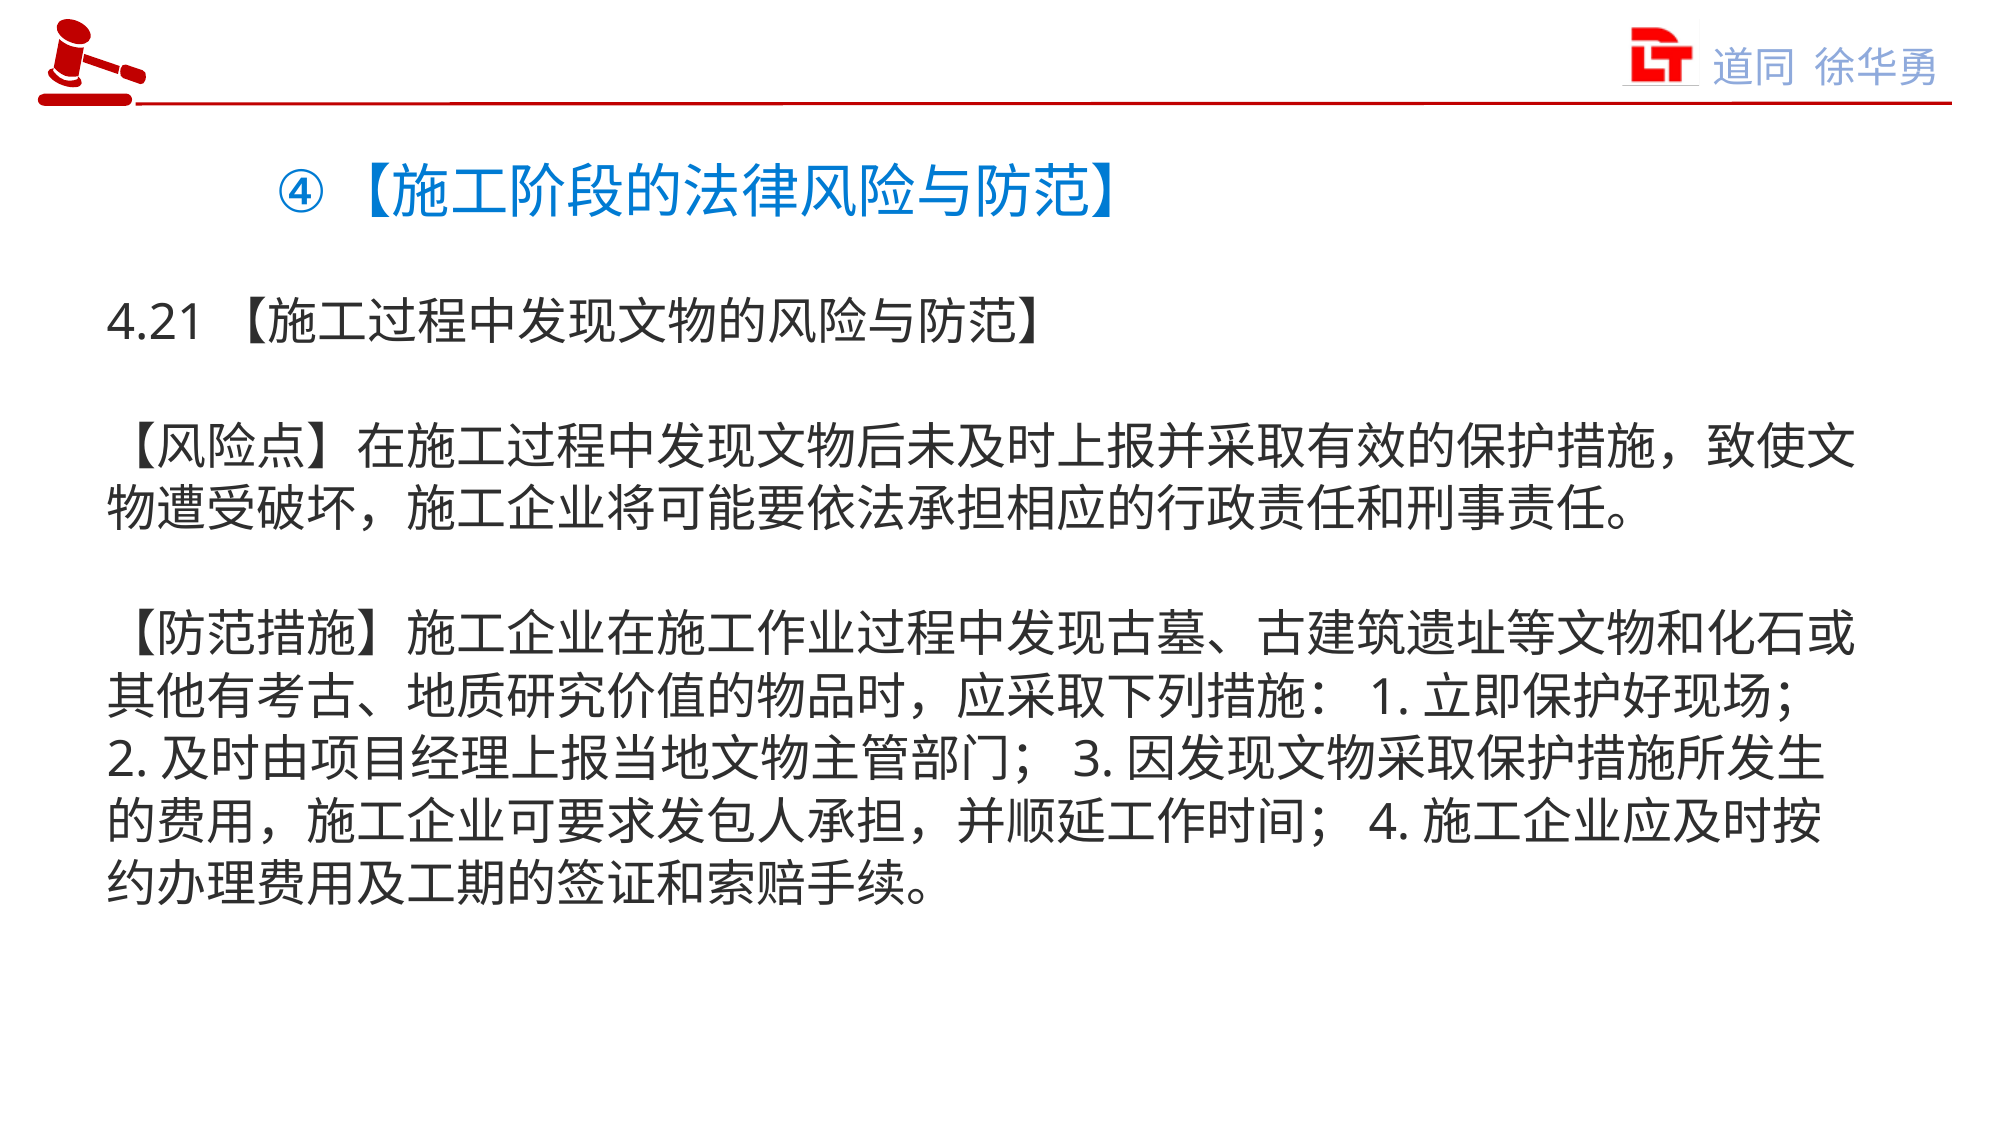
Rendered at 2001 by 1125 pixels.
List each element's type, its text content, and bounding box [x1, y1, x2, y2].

text_box 【施工阶段的法律风险与防范】 4.21【施工过程中发现文物的风险与防范】 【风险点】在施工过程中发现文物后未及时上报并采取有效的保护措施，致使文物遭受破坏，施工企业将可能要依法承担相应的行政责任和刑事责任。 【防范措施】施工企业在施工作业过程中发现古墓、古建筑遗址等文物和化石或其他有考古、地质研究价值的物品时，应采取下列措施：1.立即保护好现场；2.及时由项目经理上报当地文物主管部门；3.因发现文物采取保护措施所发生的费用，施工企业可要求发包人承担，并顺延工作时间；4.施工企业应及时按约办理费用及工期的签证和索赔手续。 [91, 154, 1872, 920]
picture [1622, 19, 1699, 97]
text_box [37, 17, 1954, 106]
